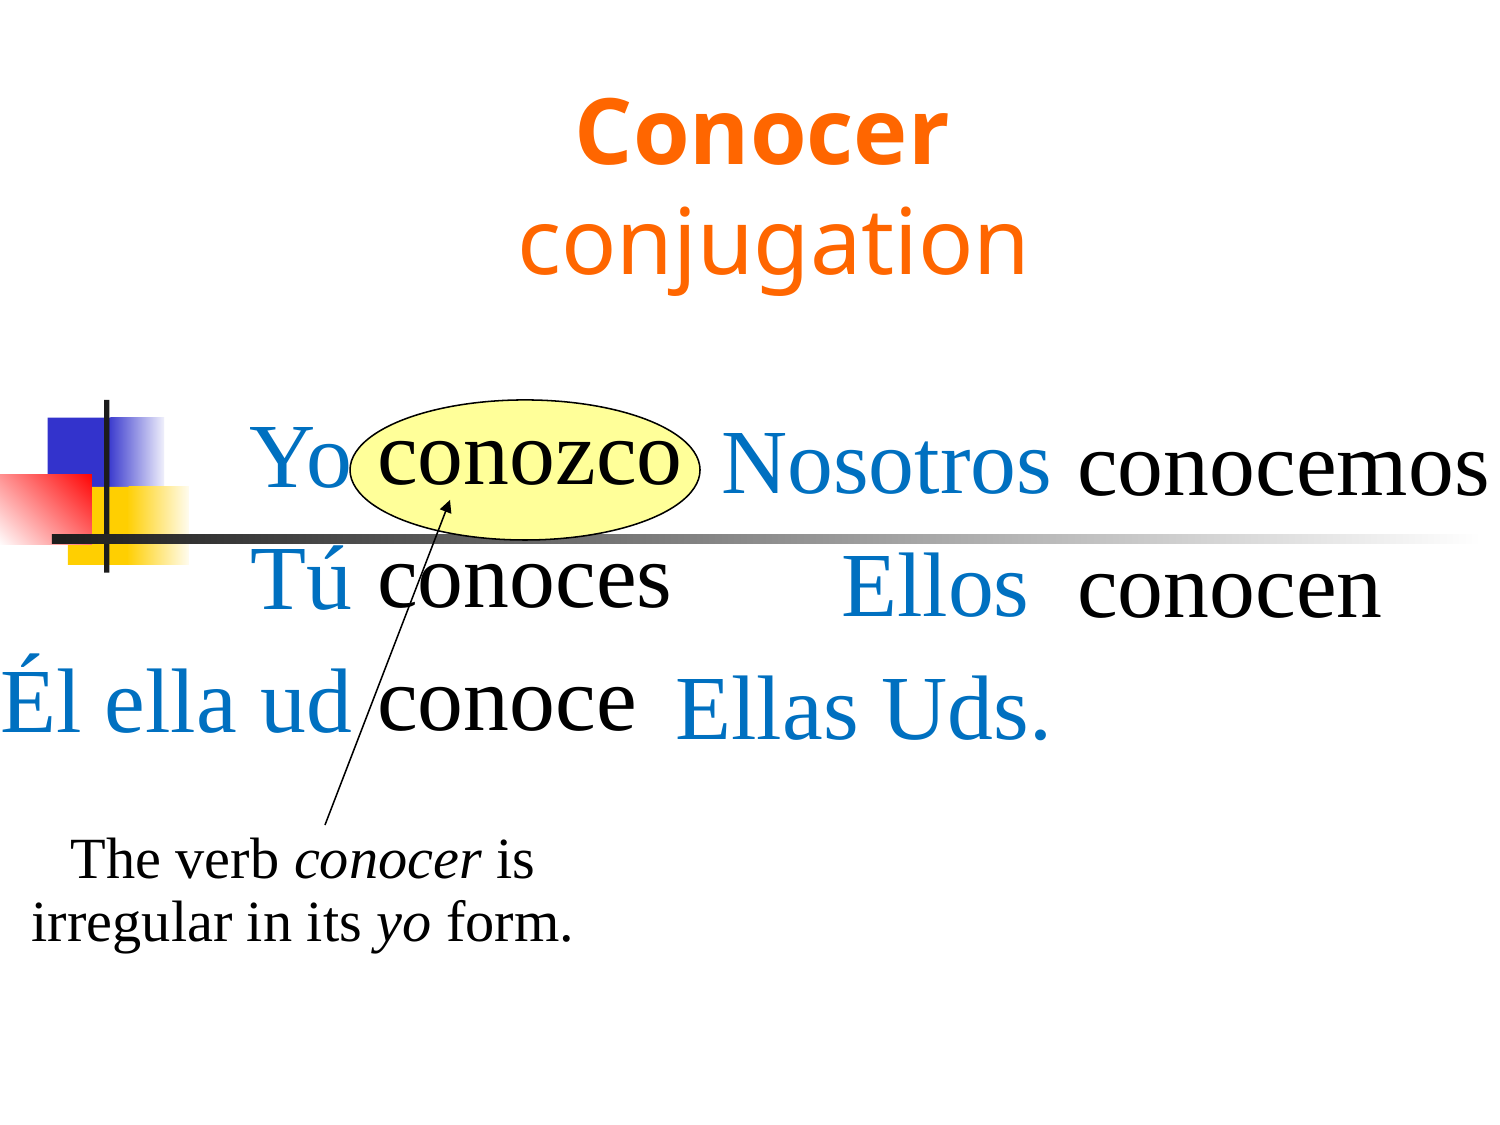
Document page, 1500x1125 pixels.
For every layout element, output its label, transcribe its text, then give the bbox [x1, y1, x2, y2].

text_box conocemos conocen [1068, 426, 1500, 641]
text_box [416, 399, 634, 415]
text_box Nosotros Ellos Ellas Uds. [660, 425, 1068, 763]
text_box The verb conocer is irregular in its yo form. [0, 820, 607, 962]
text_box [368, 499, 452, 714]
title Conocer conjugation [125, 62, 1400, 300]
text_box conozco conoces conoce [362, 415, 725, 754]
text_box Yo Tú Él ella ud [0, 418, 368, 756]
